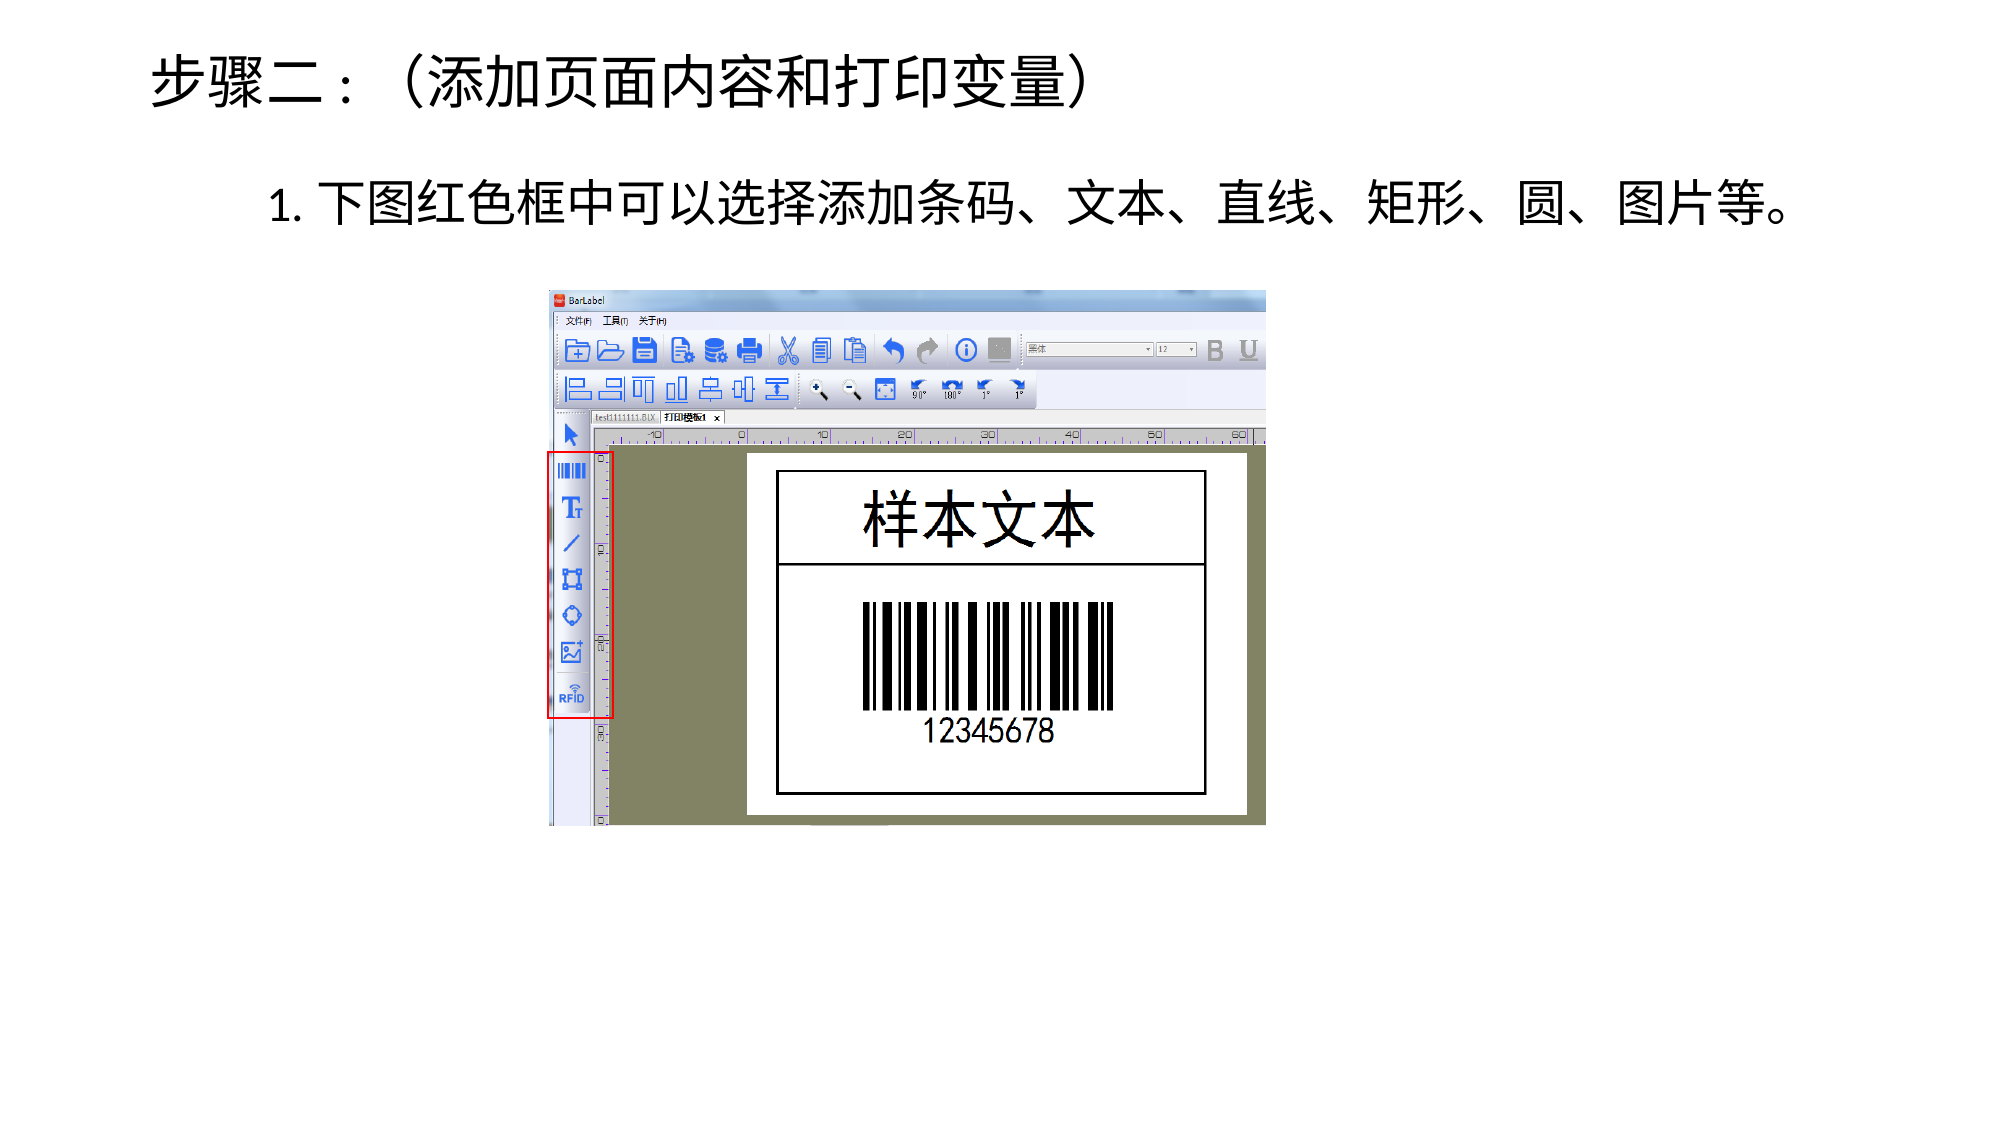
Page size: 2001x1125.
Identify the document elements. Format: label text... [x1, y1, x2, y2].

text_box 1.下图红色框中可以选择添加条码、文本、直线、矩形、圆、图片等。 [251, 163, 1783, 239]
title 步骤二:（添加页面内容和打印变量） [134, 24, 1860, 146]
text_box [547, 290, 1266, 826]
